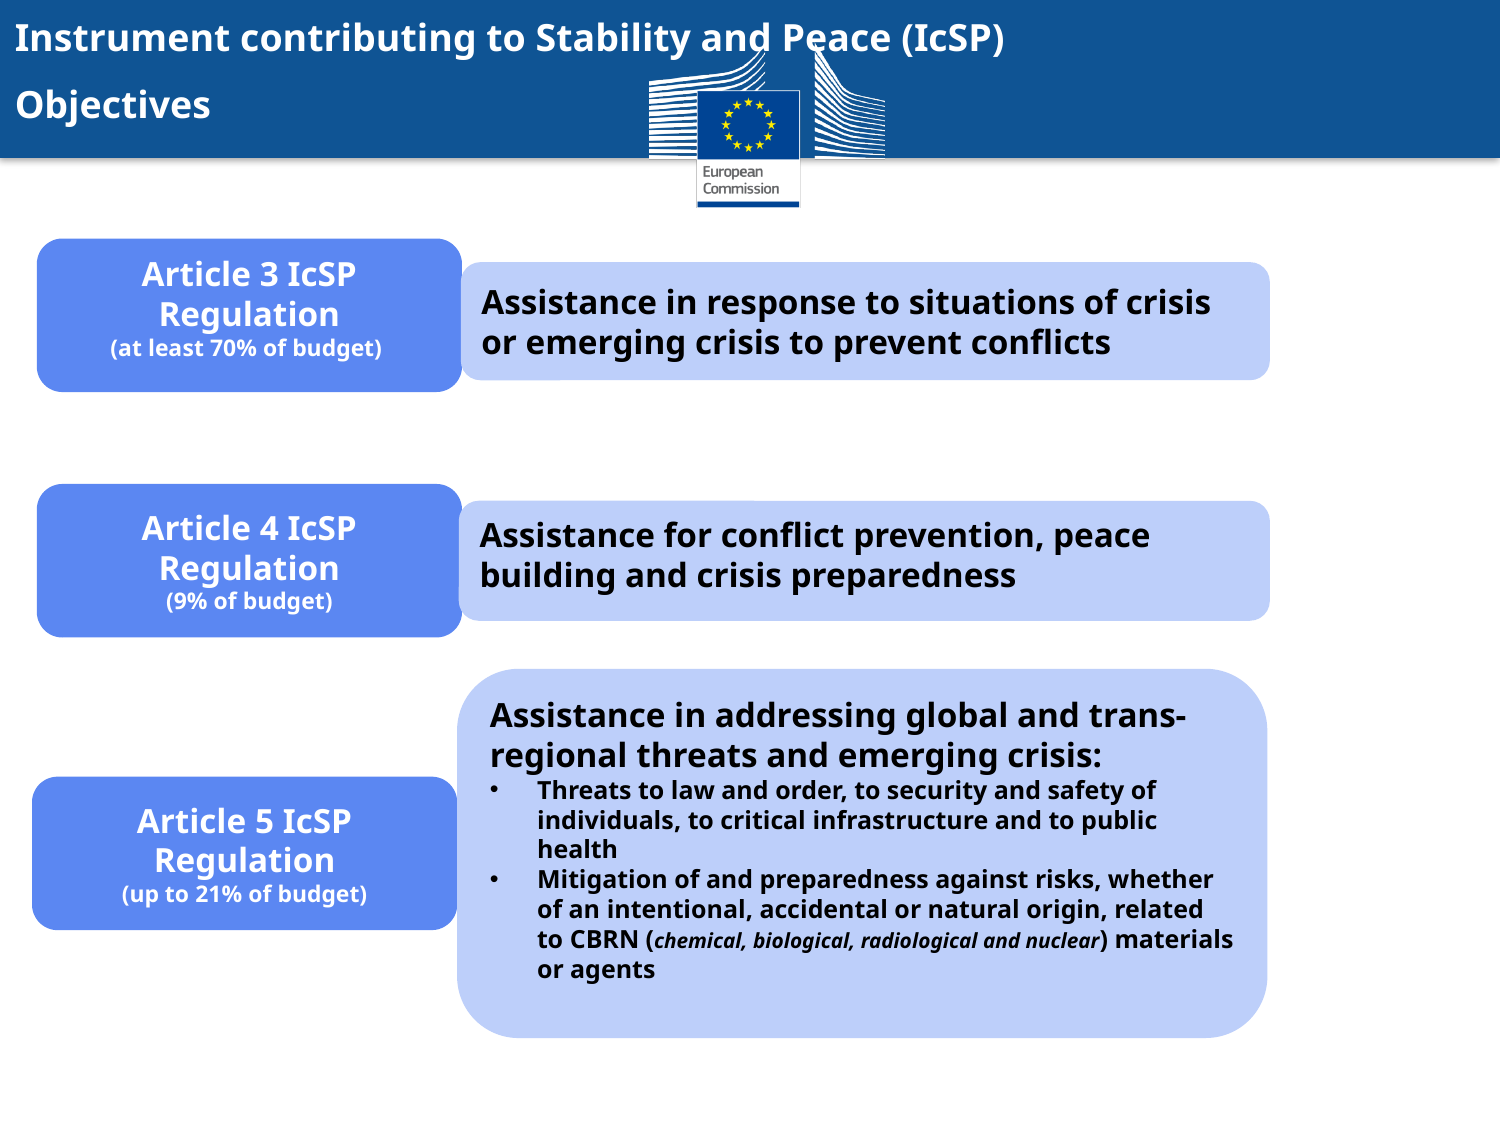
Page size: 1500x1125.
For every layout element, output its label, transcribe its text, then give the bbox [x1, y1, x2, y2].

text_box Article 3 IcSP Regulation (at least 70% of budget) [36, 238, 462, 393]
text_box Assistance in addressing global and trans-regional threats and emerging crisis: Threats to law and order, to security and safety of individuals, to critical infrastructure and to public health Mitigation of and preparedness against risks, whether of an intentional, accidental or natural origin, related to CBRN (chemical, biological, radiological and nuclear) materials or agents [457, 668, 1268, 1039]
title Instrument contributing to Stability and Peace (IcSP) Objectives [0, 0, 1302, 114]
picture [649, 114, 885, 208]
text_box Article 5 IcSP Regulation (up to 21% of budget) [32, 776, 457, 931]
text_box Article 4 IcSP Regulation (9% of budget) [36, 483, 462, 638]
text_box Assistance in response to situations of crisis or emerging crisis to prevent conflicts [460, 262, 1270, 381]
text_box Assistance for conflict prevention, peace building and crisis preparedness [458, 500, 1270, 621]
